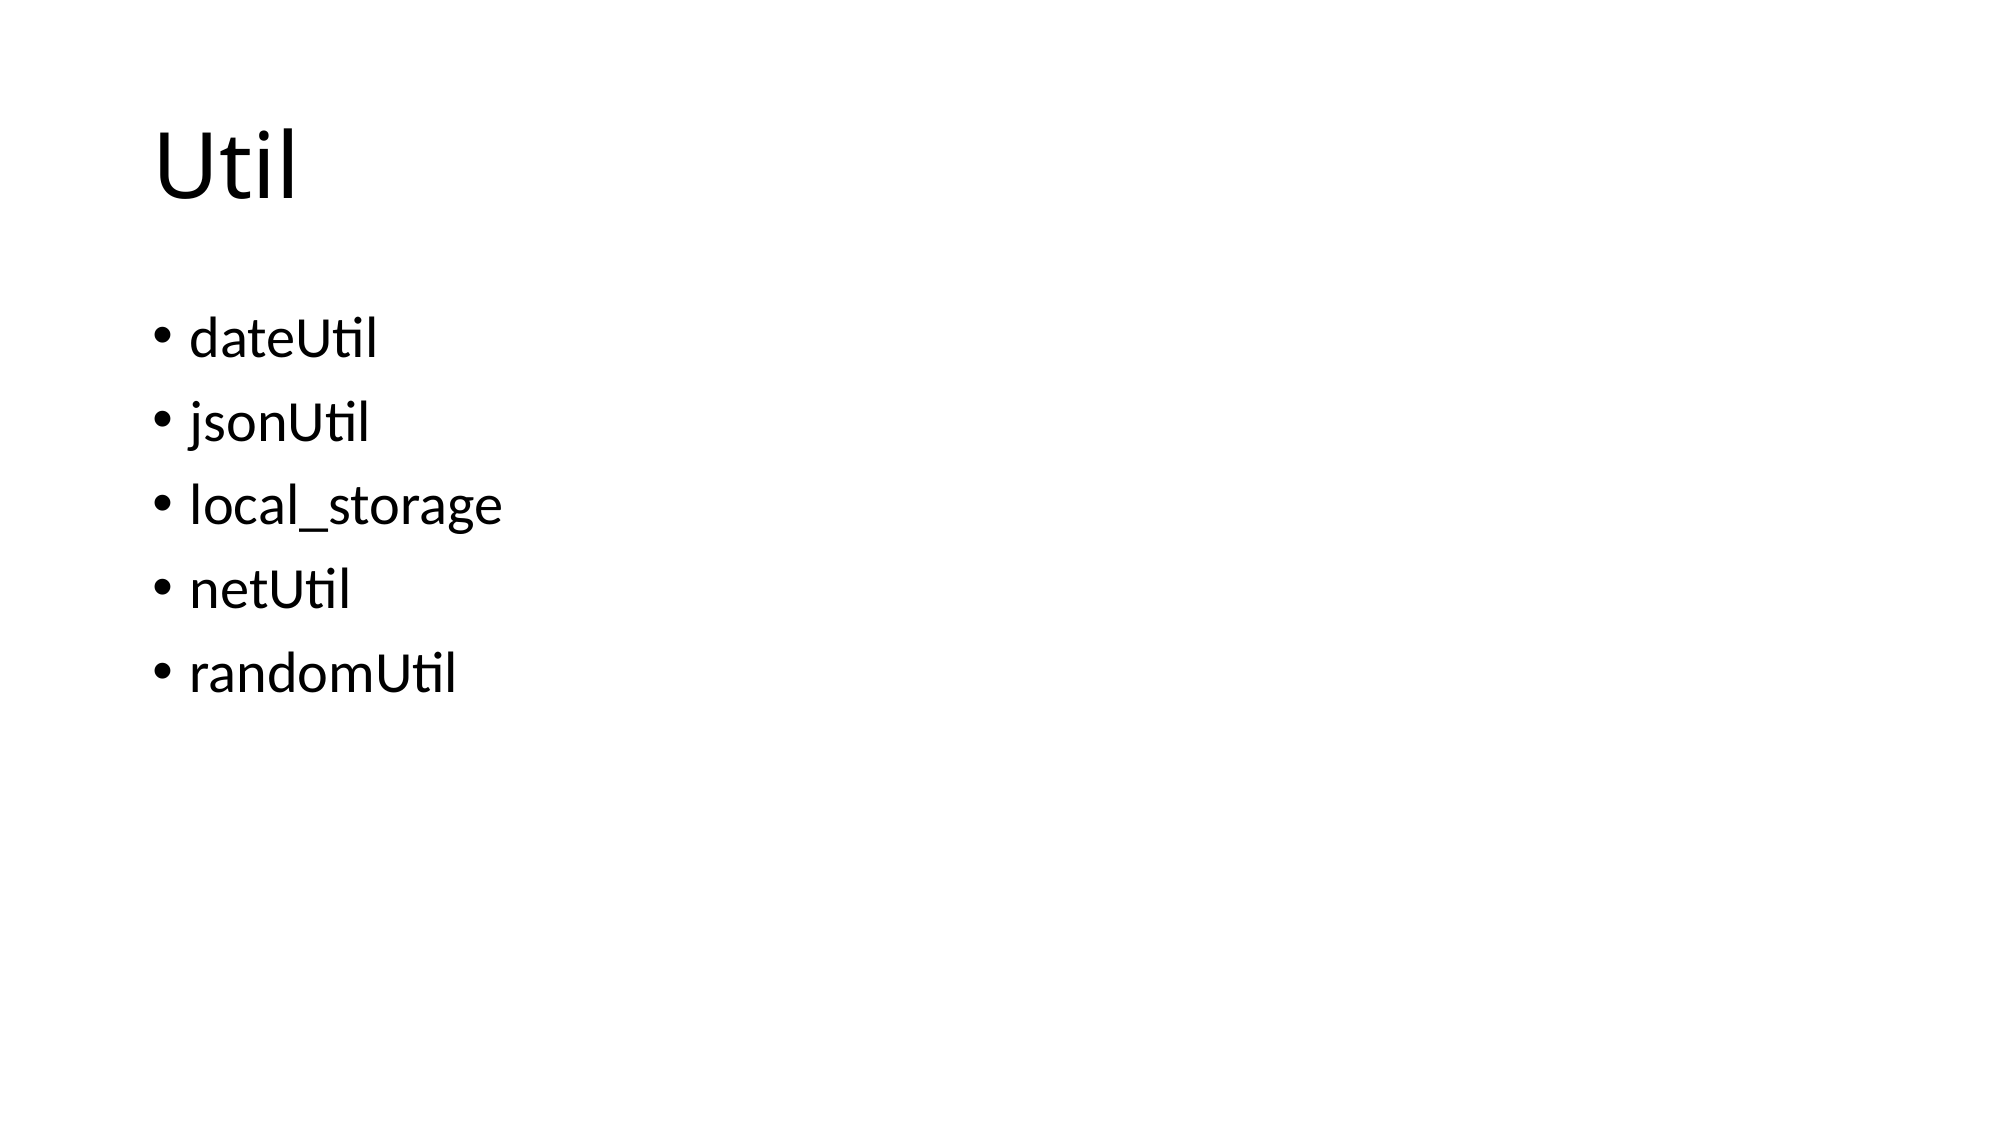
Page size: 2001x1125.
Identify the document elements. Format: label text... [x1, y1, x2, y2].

list dateUtil jsonUtil local_storage netUtil randomUtil [137, 299, 1863, 1014]
title Util [137, 59, 1863, 278]
